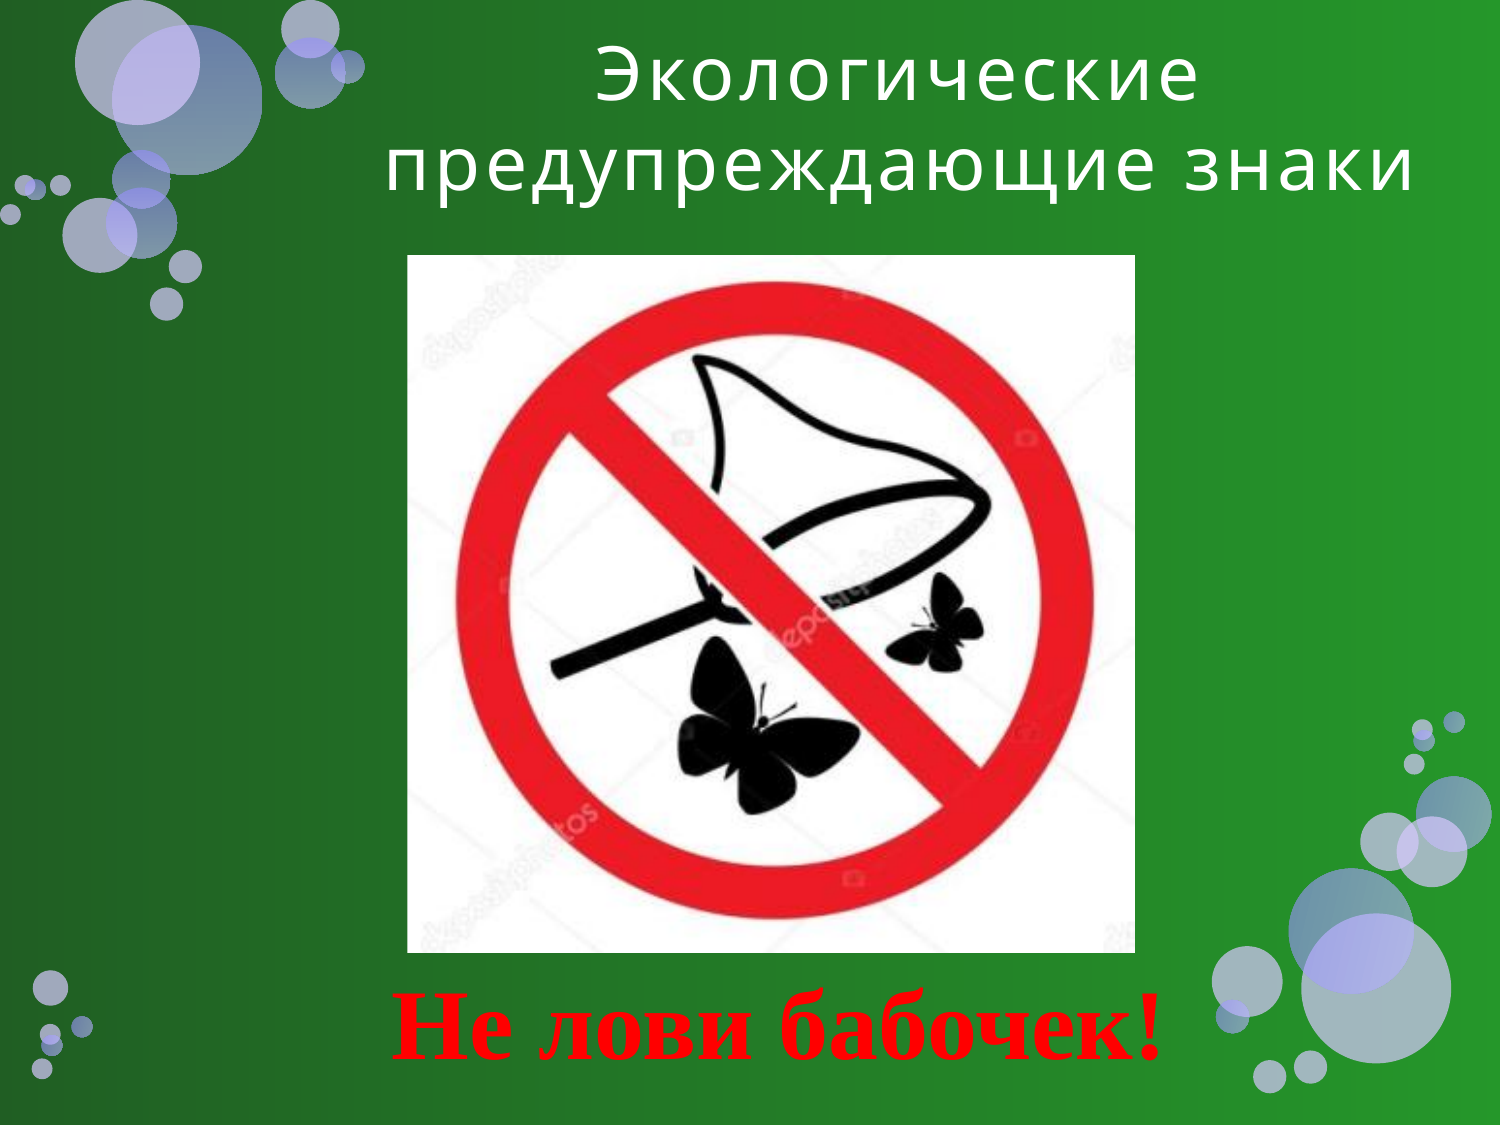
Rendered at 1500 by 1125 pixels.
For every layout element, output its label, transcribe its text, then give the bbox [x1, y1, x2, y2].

text_box Не лови бабочек! [348, 952, 1211, 1087]
picture [405, 253, 1142, 955]
title Экологические предупреждающие знаки [301, 0, 1500, 232]
